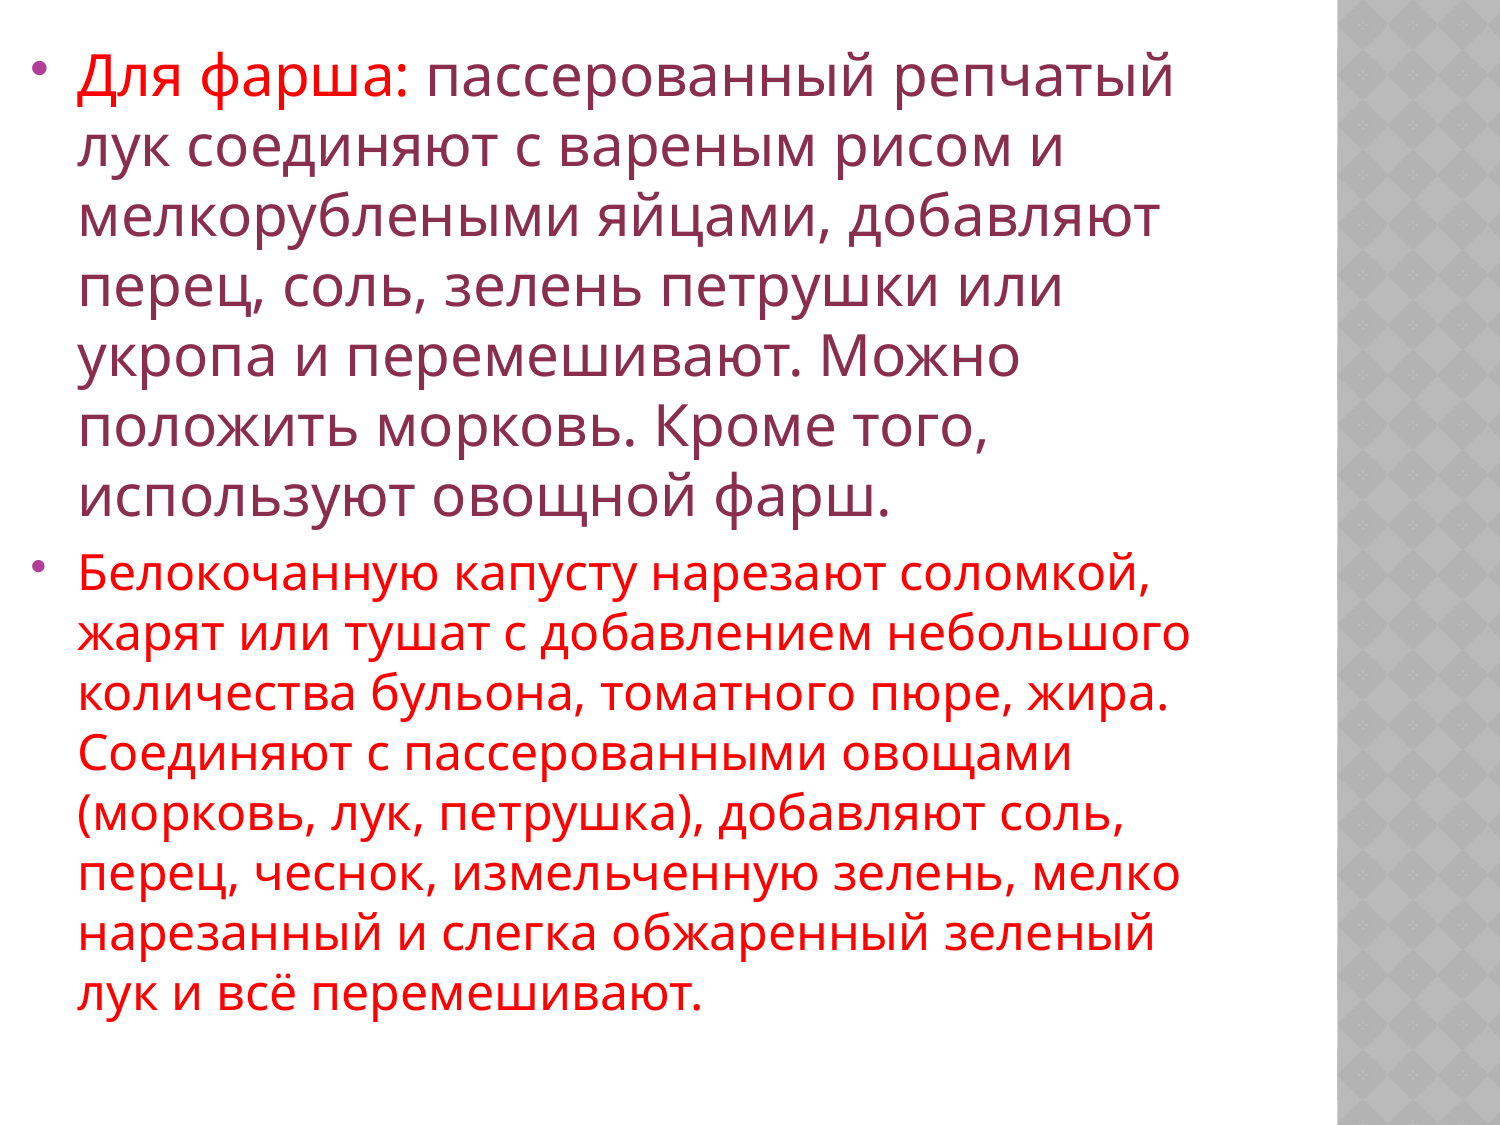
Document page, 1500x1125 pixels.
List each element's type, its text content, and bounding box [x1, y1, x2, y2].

list Для фарша: пассерованный репчатый лук соединяют с вареным рисом и мелкорублеными яйцами, добавляют перец, соль, зелень петрушки или укропа и перемешивают. Можно положить морковь. Кроме того, используют овощной фарш. Белокочанную капусту нарезают соломкой, жарят или тушат с добавлением небольшого количества бульона, томатного пюре, жира. Соединяют с пассерованными овощами (морковь, лук, петрушка), добавляют соль, перец, чеснок, измельченную зелень, мелко нарезанный и слегка обжаренный зеленый лук и всё перемешивают. [17, 30, 1263, 1059]
